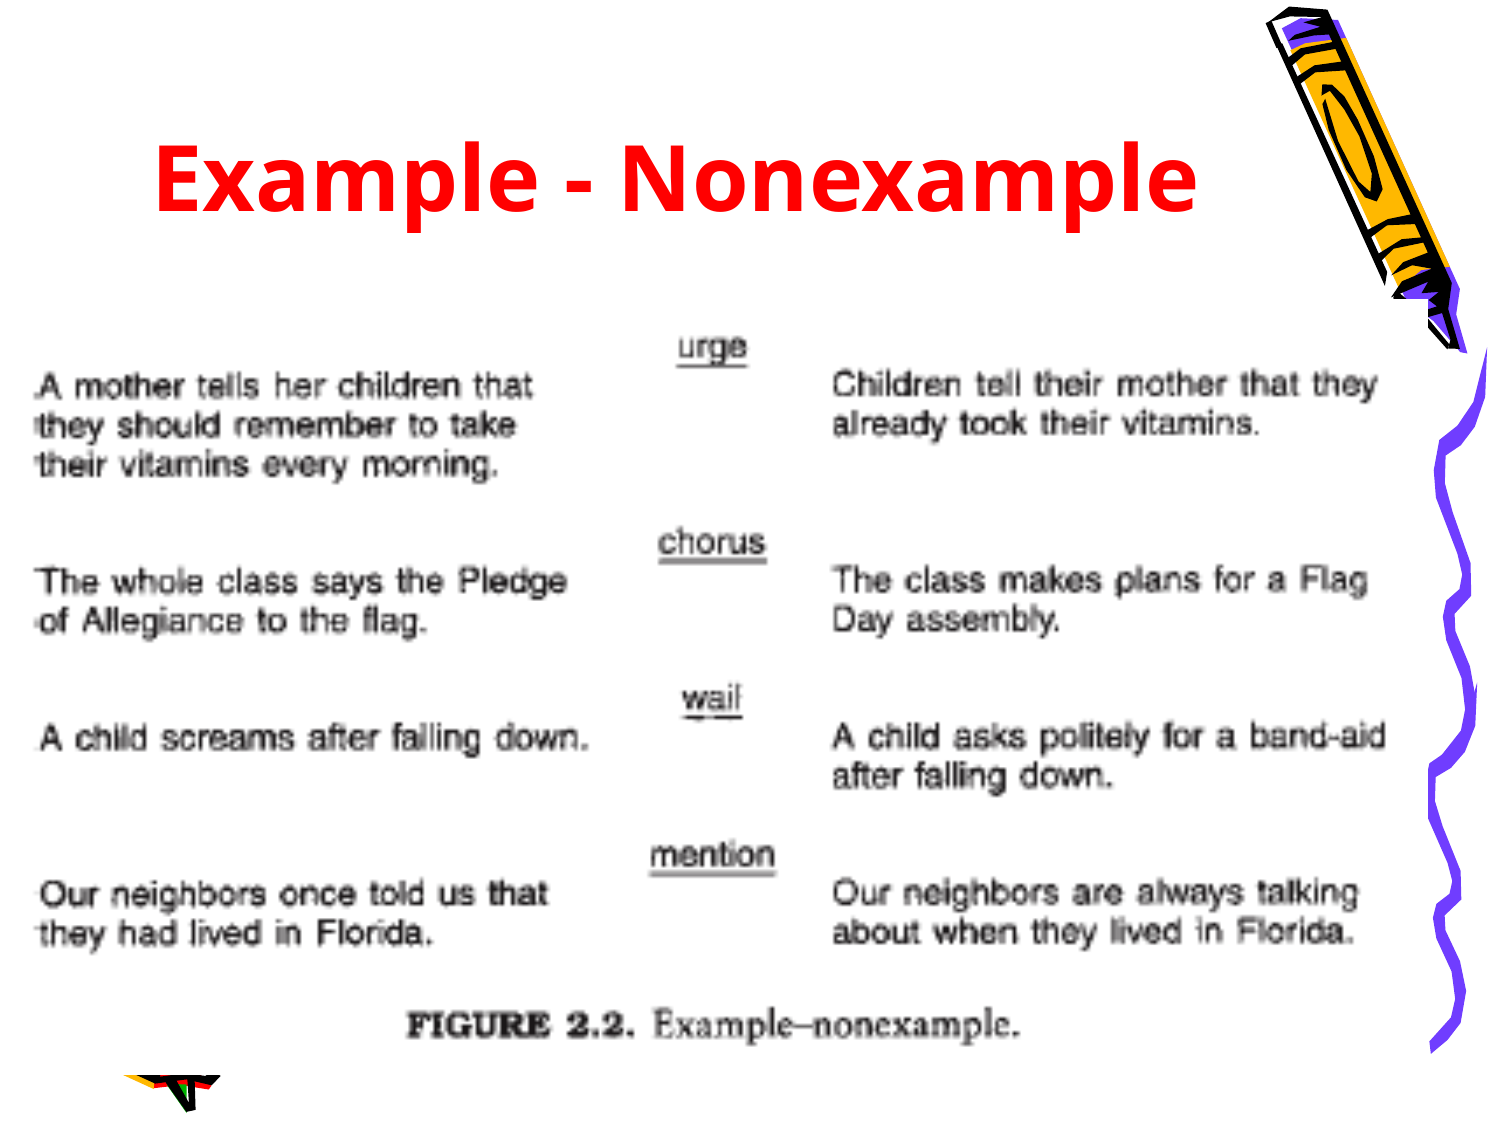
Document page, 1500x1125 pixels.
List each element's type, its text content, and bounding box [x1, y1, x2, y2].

title Example - Nonexample [112, 62, 1240, 238]
picture [0, 299, 1428, 1076]
